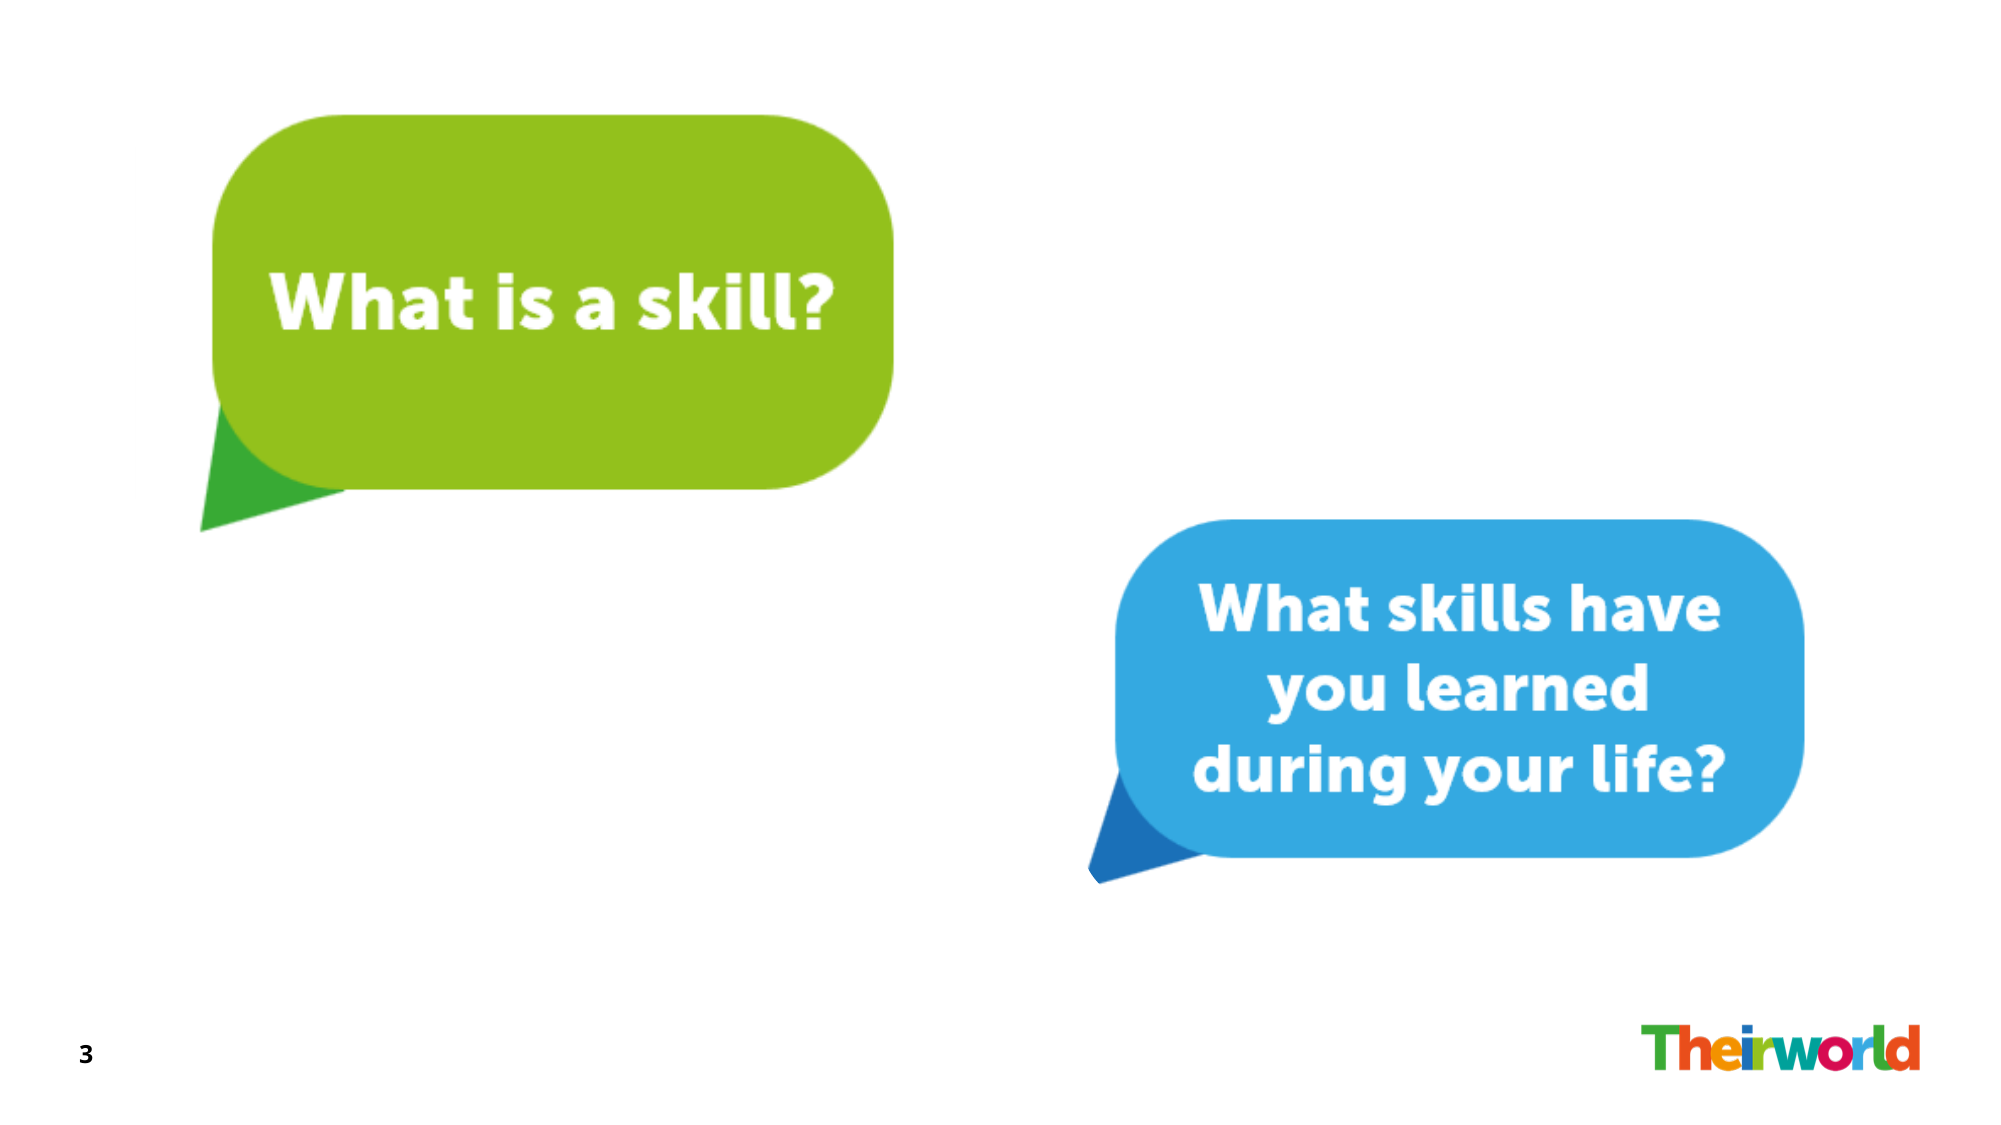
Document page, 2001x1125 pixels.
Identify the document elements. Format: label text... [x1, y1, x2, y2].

picture [1633, 1014, 1928, 1082]
picture [134, 83, 977, 563]
picture [1080, 513, 1891, 904]
slide_number 3 [79, 1023, 190, 1073]
